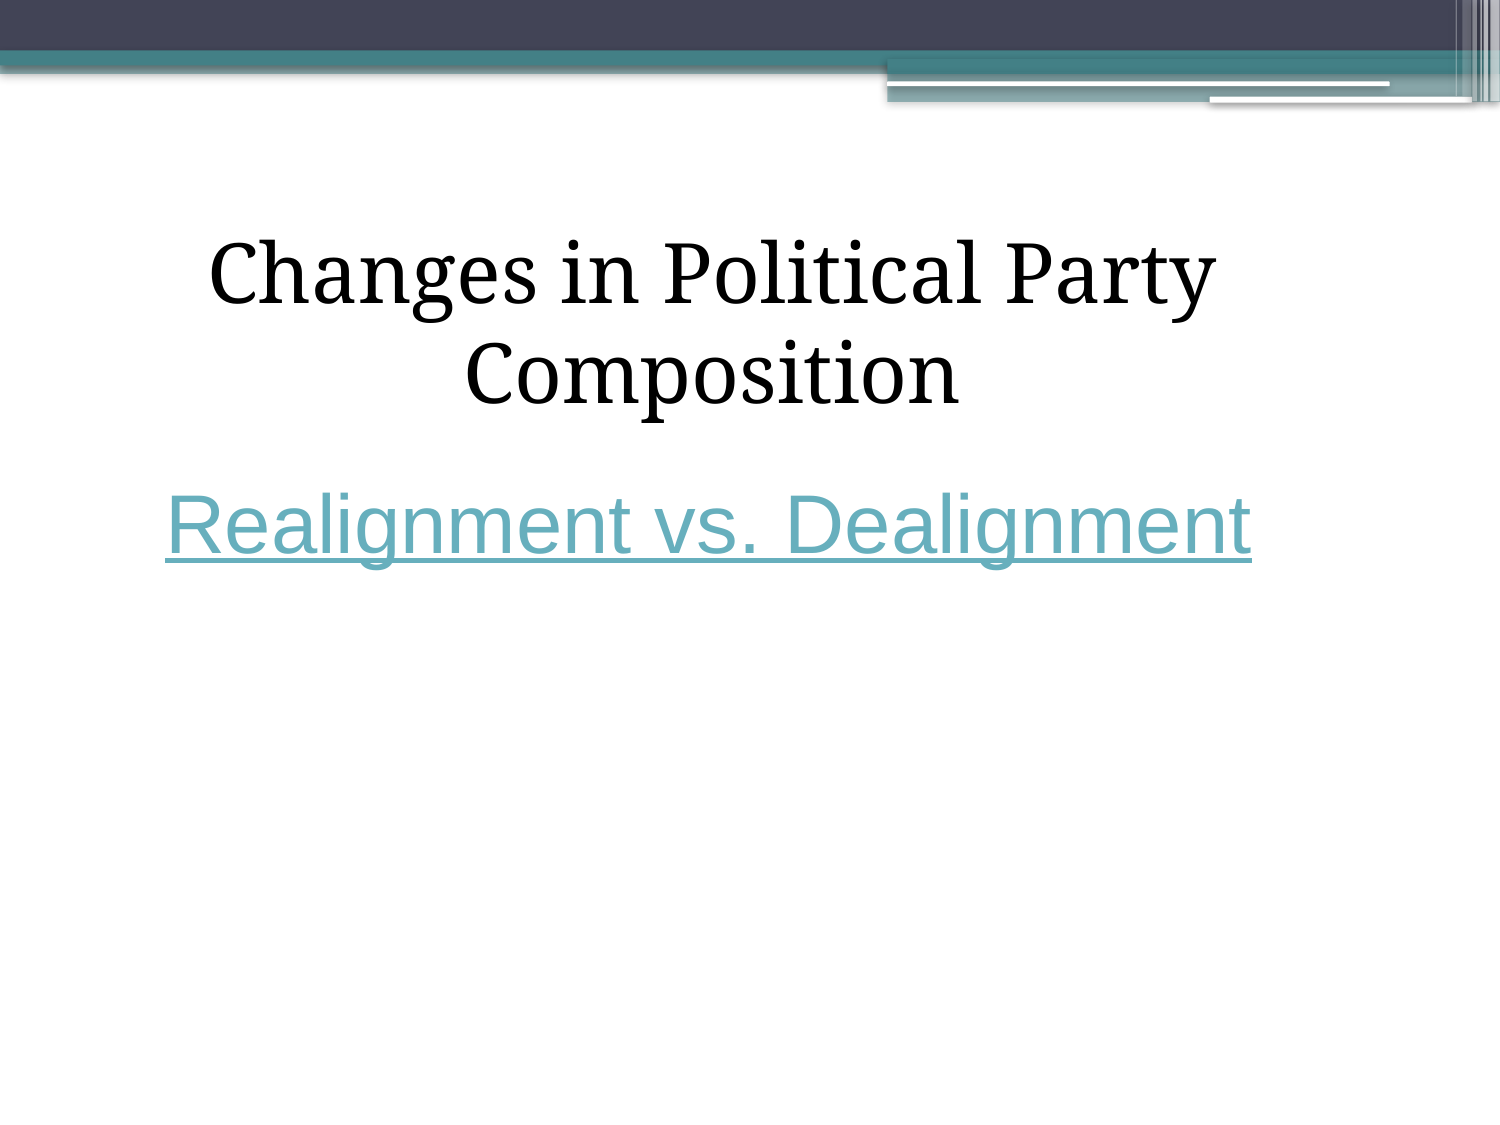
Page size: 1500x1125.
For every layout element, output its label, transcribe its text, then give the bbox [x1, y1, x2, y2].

subtitle Changes in Political Party Composition [187, 212, 1238, 501]
title Realignment vs. Dealignment [149, 424, 1426, 616]
